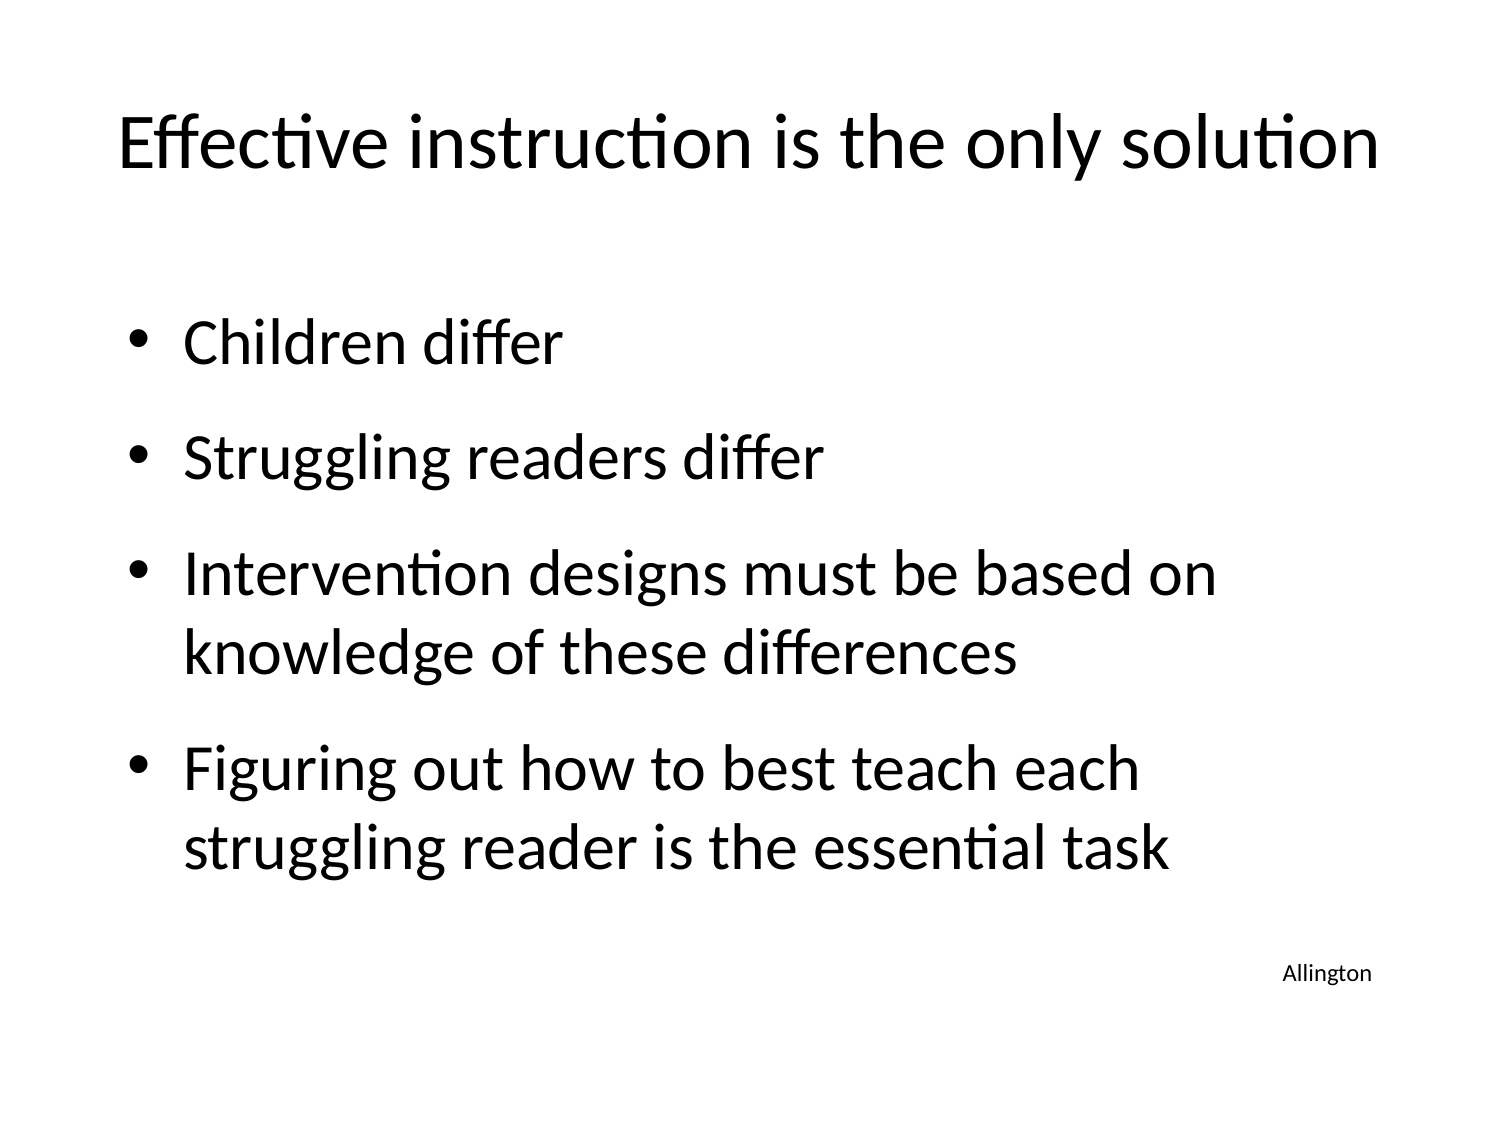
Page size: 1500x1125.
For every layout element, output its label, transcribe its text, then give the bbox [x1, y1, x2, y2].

title Effective instruction is the only solution [41, 42, 1459, 232]
list Children differ Struggling readers differ Intervention designs must be based on knowledge of these differences Figuring out how to best teach each struggling reader is the essential task Allington [112, 290, 1388, 1000]
